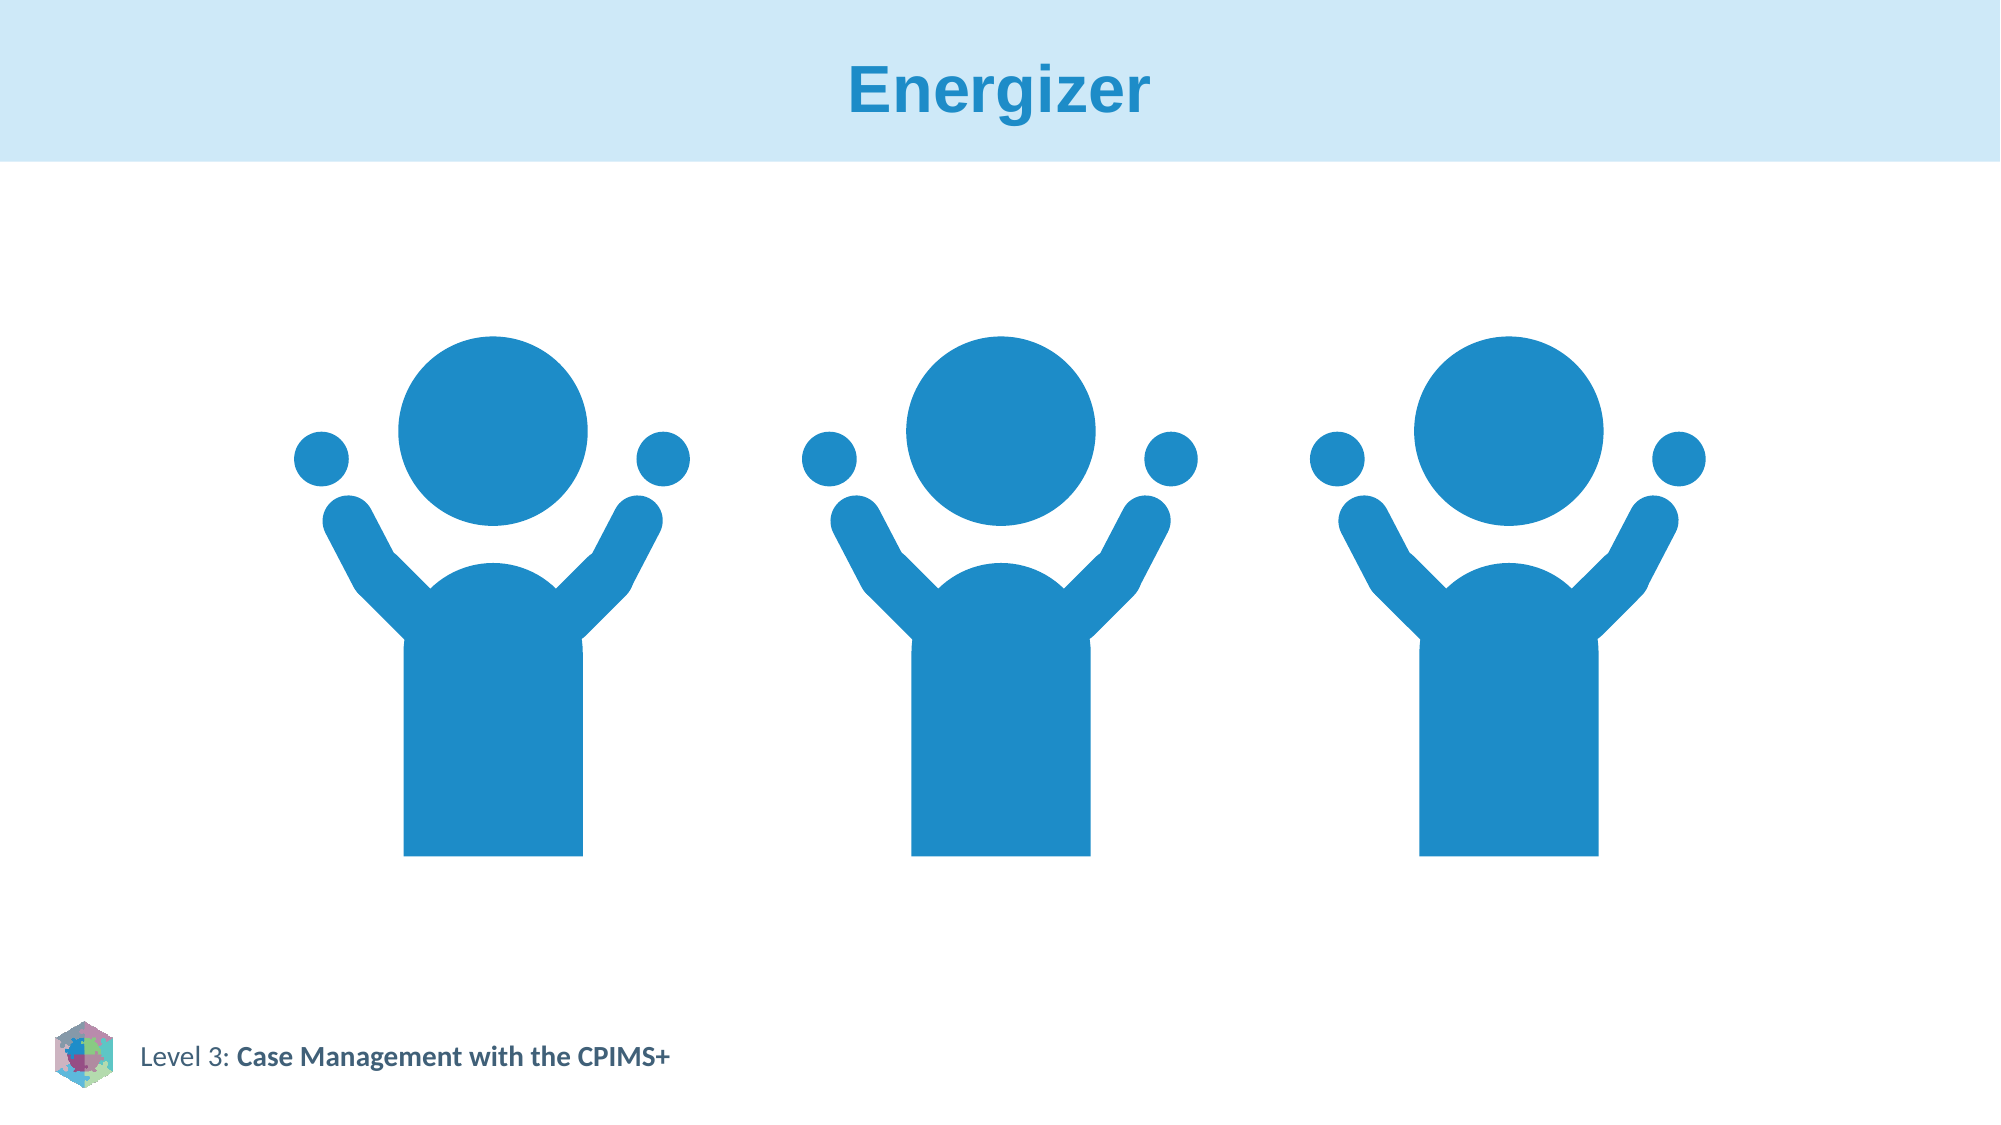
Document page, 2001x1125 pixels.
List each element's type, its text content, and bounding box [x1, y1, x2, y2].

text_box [802, 336, 1198, 857]
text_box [294, 336, 690, 857]
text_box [1309, 336, 1706, 857]
title Energizer [137, 19, 1863, 163]
picture [55, 1021, 113, 1088]
